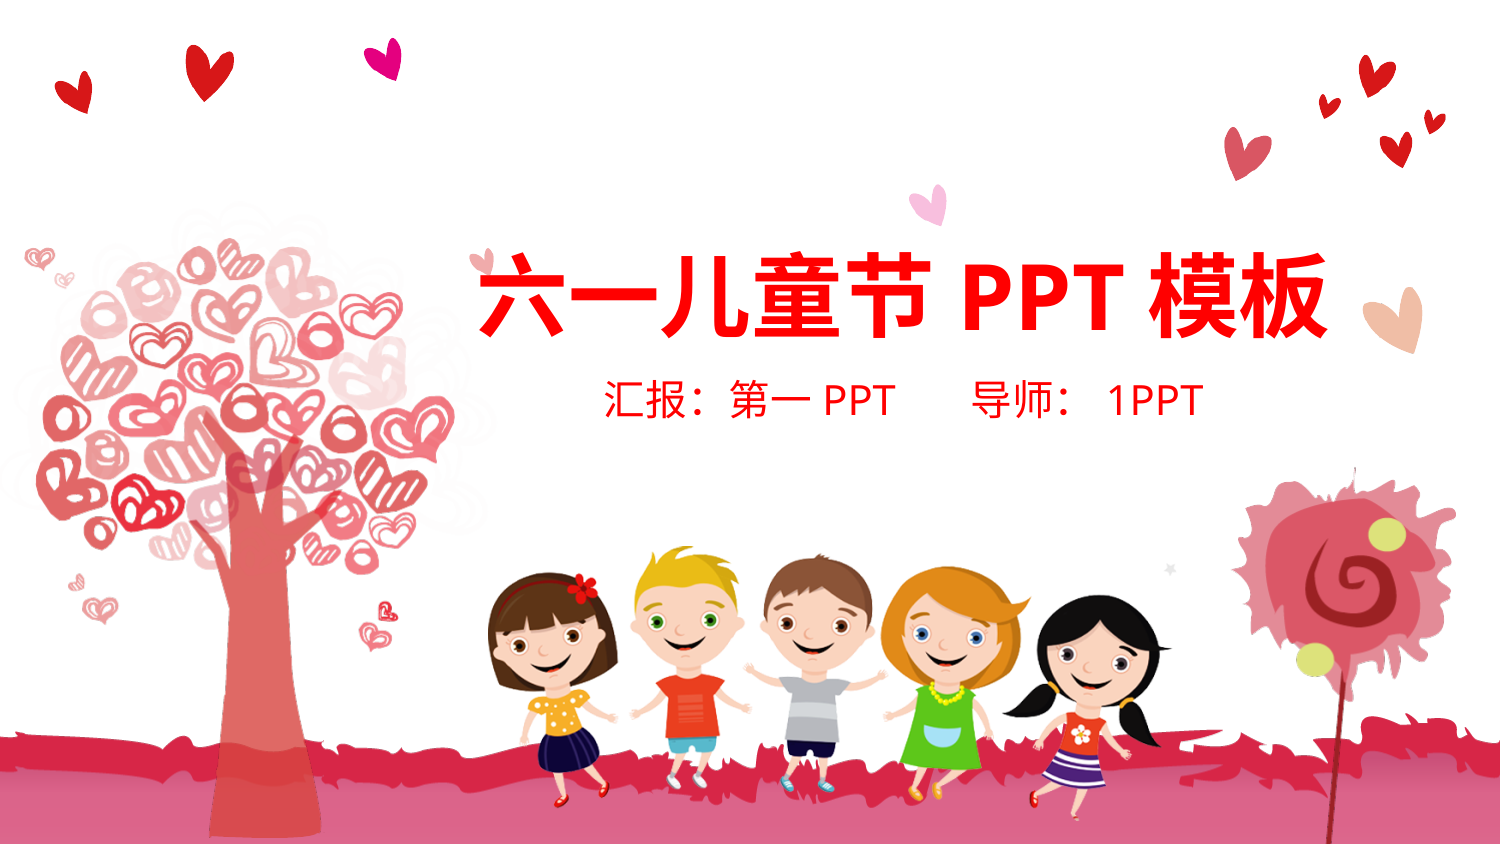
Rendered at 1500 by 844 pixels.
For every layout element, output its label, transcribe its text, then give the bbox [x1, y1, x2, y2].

text_box 六一儿童节PPT模板 汇报：第一PPT 导师：1PPT [498, 354, 1346, 431]
picture [0, 37, 1500, 844]
